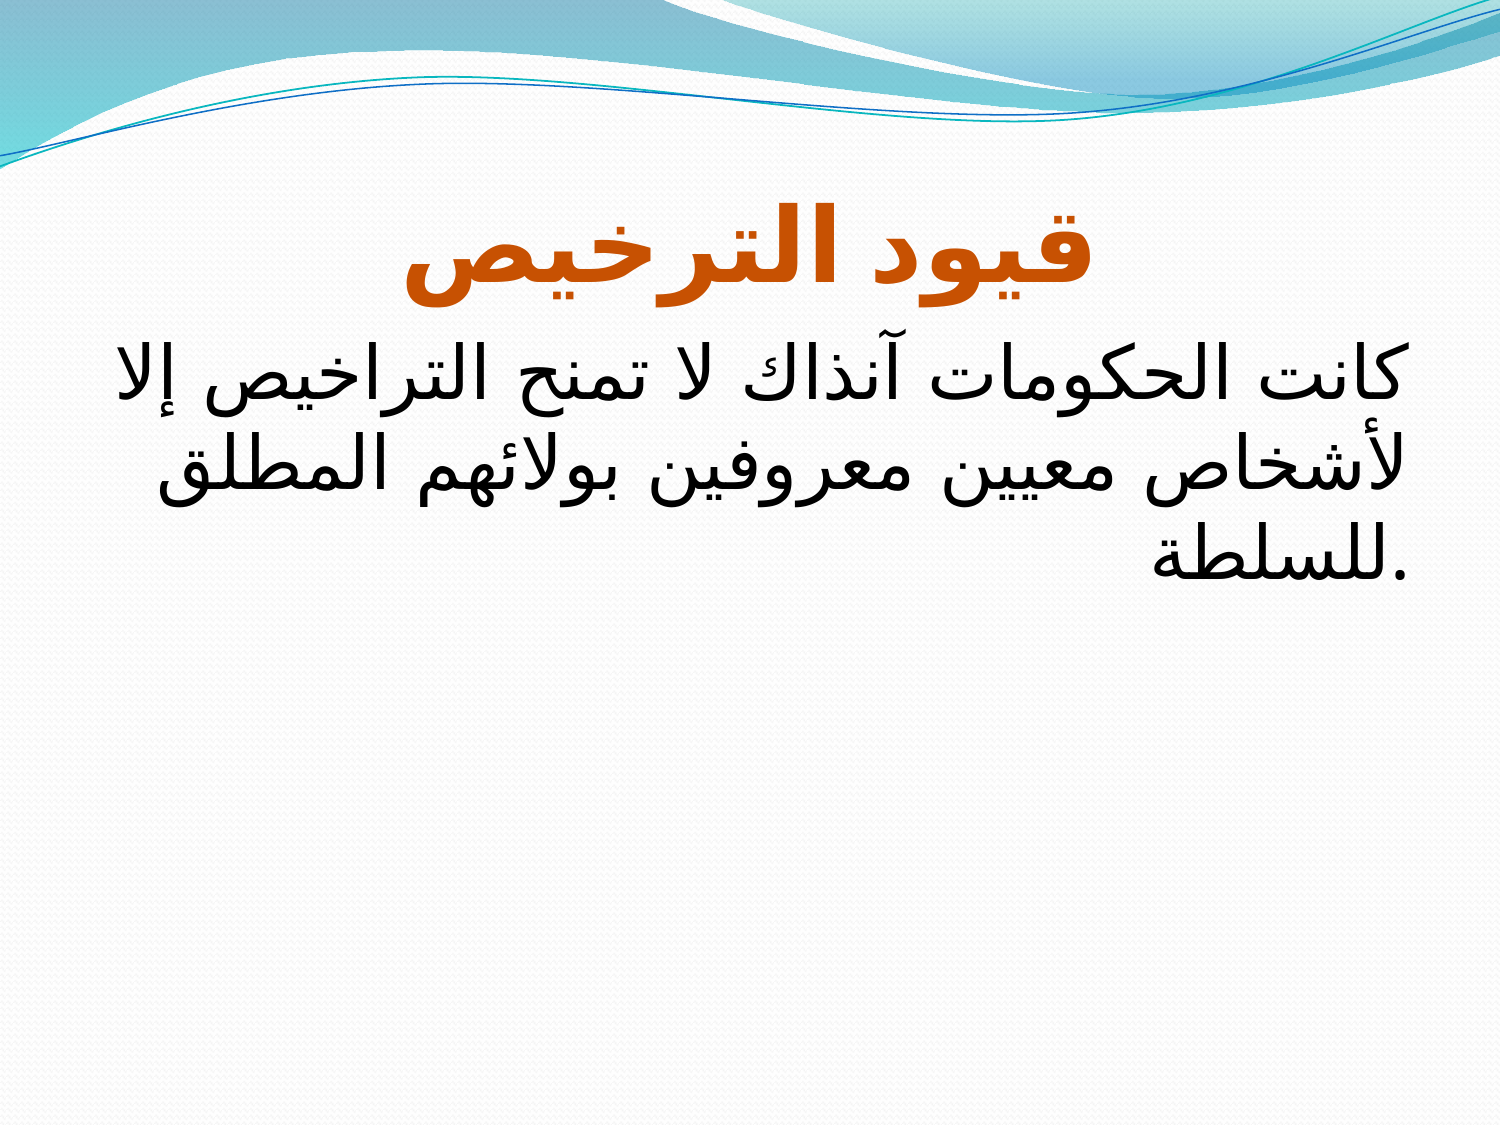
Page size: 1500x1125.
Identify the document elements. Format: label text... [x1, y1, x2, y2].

list كانت الحكومات آنذاك لا تمنح التراخيص إلا لأشخاص معيين معروفين بولائهم المطلق للسلطة. [75, 317, 1425, 1038]
title قيود الترخيص [75, 115, 1425, 303]
